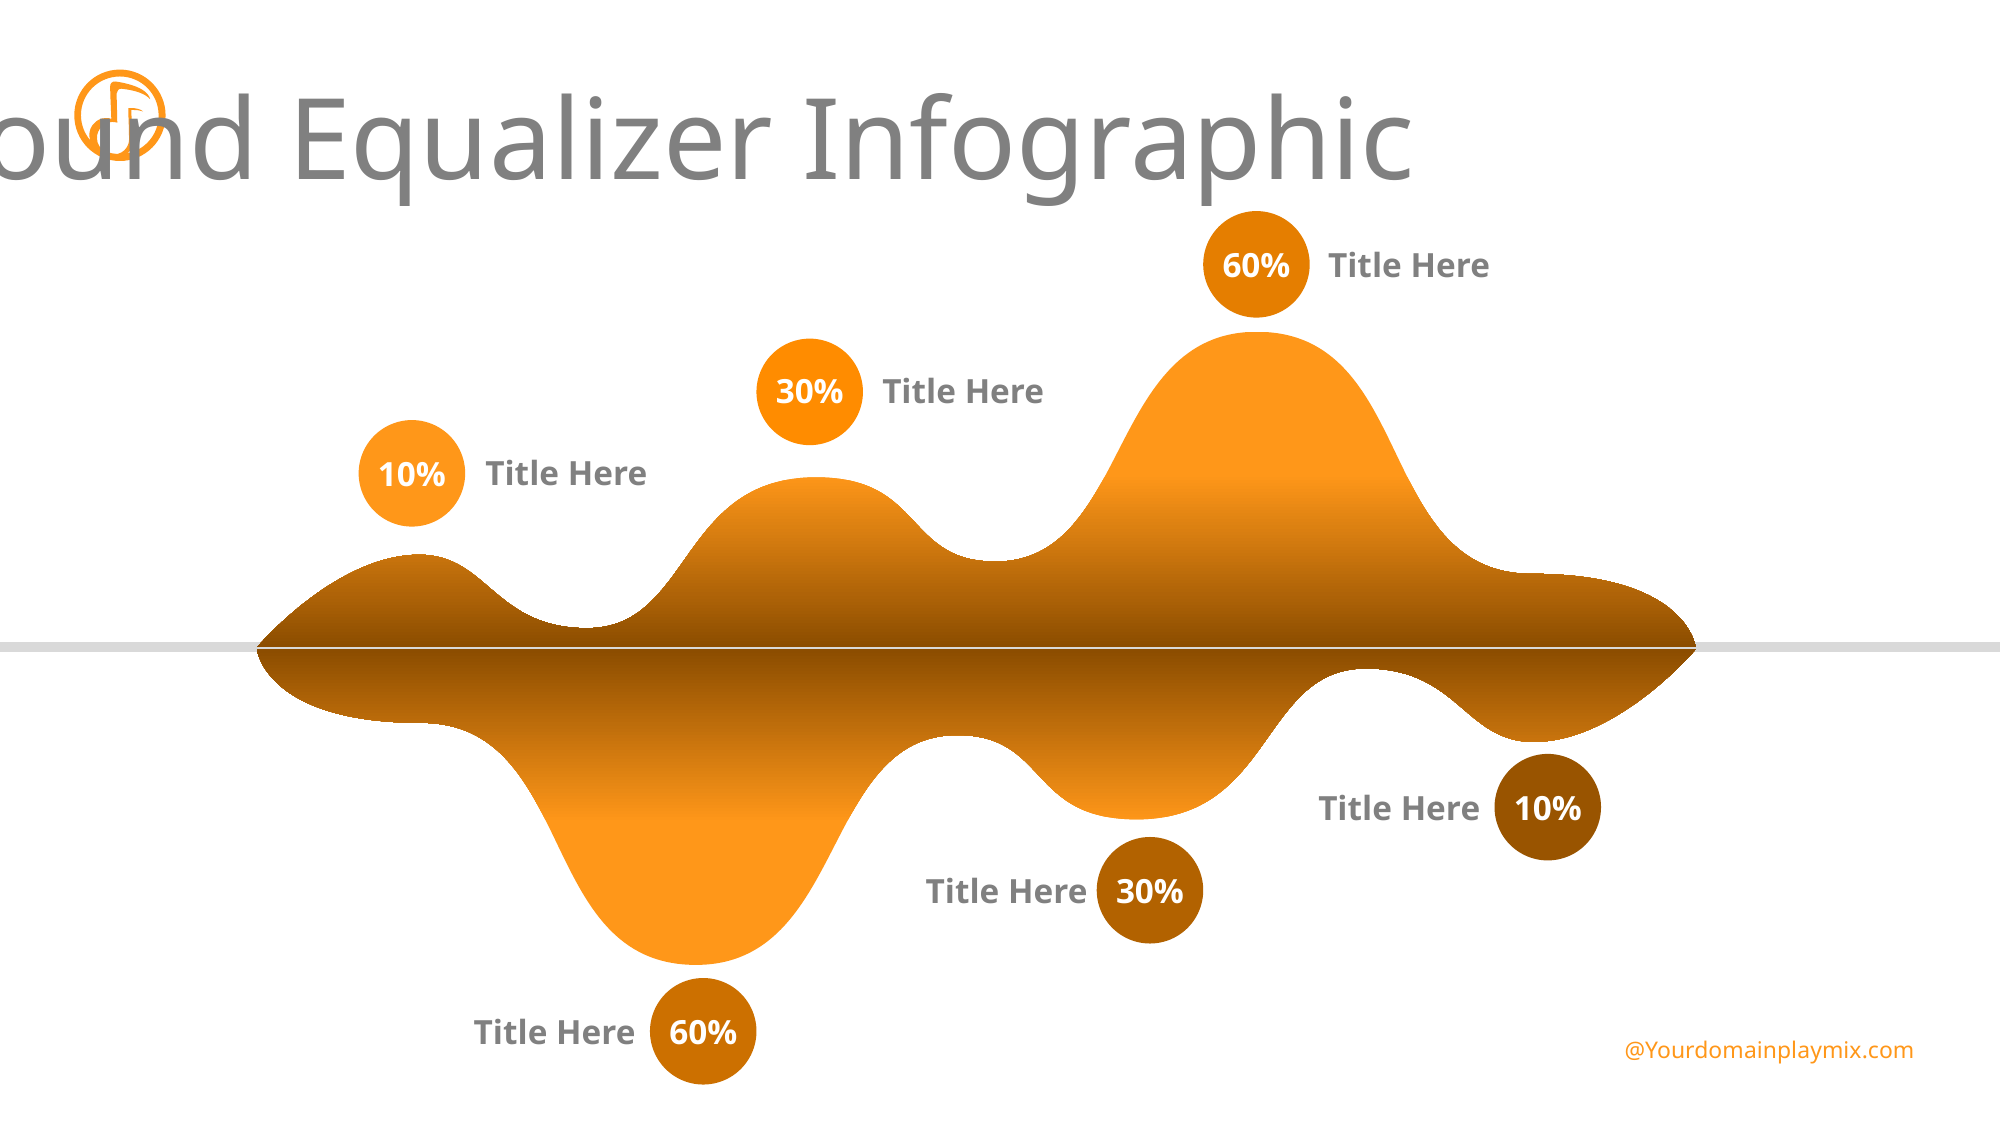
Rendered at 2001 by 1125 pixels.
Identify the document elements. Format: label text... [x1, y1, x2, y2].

text_box [1202, 242, 1207, 287]
text_box 60% [654, 1003, 753, 1059]
text_box [1306, 242, 1311, 287]
text_box [656, 1059, 750, 1086]
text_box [257, 331, 1696, 965]
text_box Title Here [458, 1003, 651, 1059]
text_box Sound Equalizer Infographic [0, 59, 1431, 210]
text_box [1209, 292, 1304, 319]
text_box Title Here [1313, 236, 1506, 292]
text_box 60% [1207, 236, 1306, 292]
text_box [656, 976, 750, 1003]
text_box [1210, 210, 1303, 236]
text_box [753, 1009, 758, 1053]
